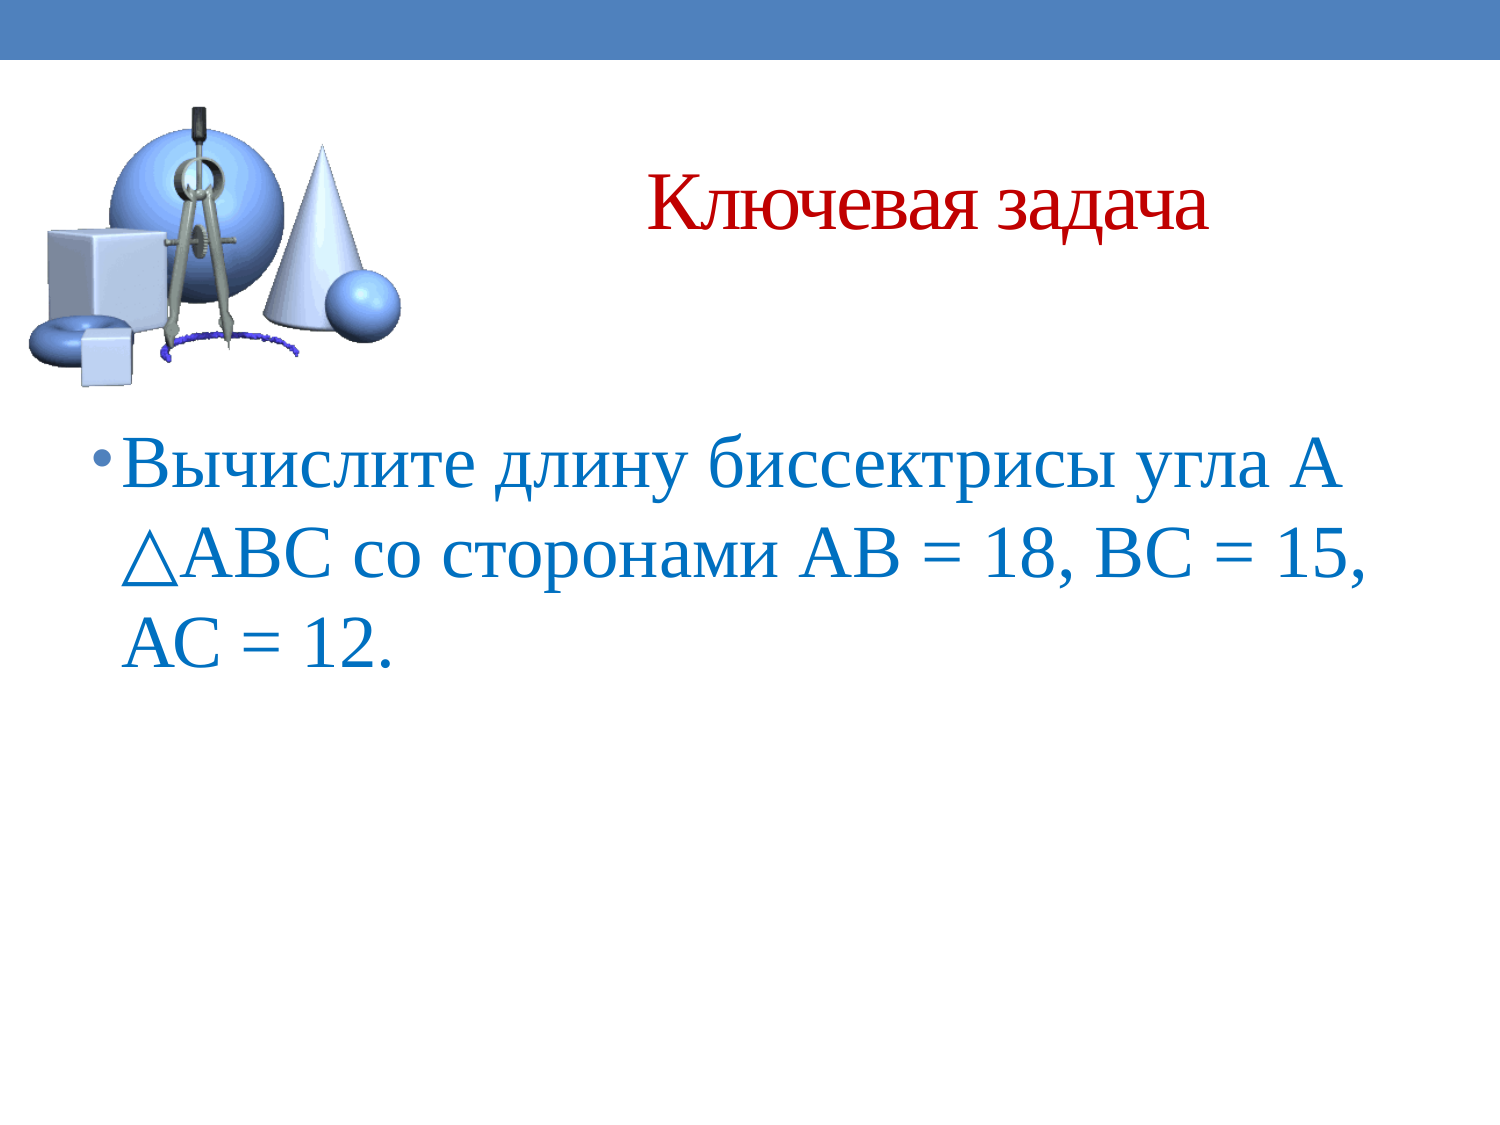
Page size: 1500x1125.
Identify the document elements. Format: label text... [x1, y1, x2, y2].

list Вычислите длину биссектрисы угла А △АВС со сторонами АВ = 18, ВС = 15, АС = 12. [76, 405, 1427, 772]
title Ключевая задача [417, 137, 1450, 256]
picture [2, 66, 409, 406]
